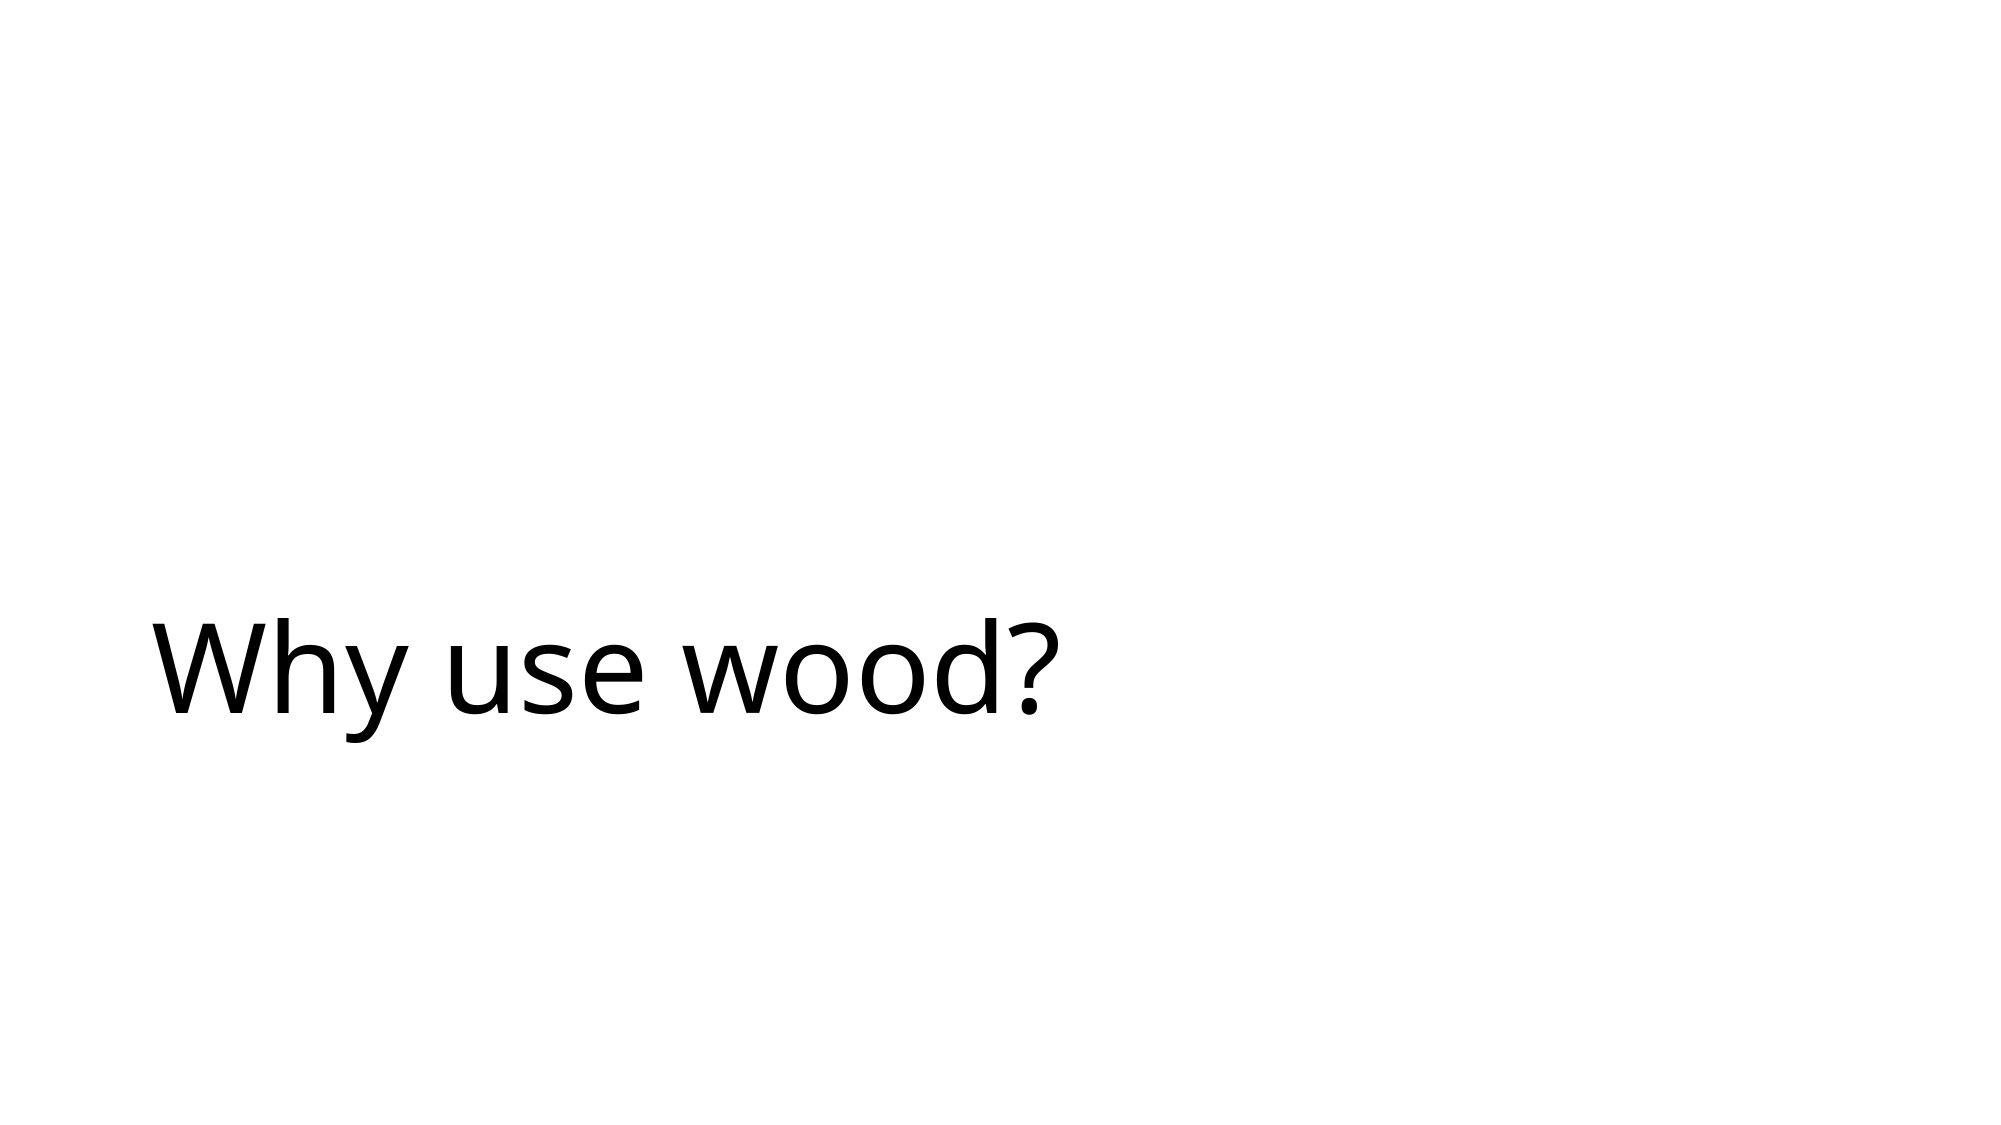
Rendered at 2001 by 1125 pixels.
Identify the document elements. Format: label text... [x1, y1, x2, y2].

title Why use wood? [136, 280, 1862, 749]
